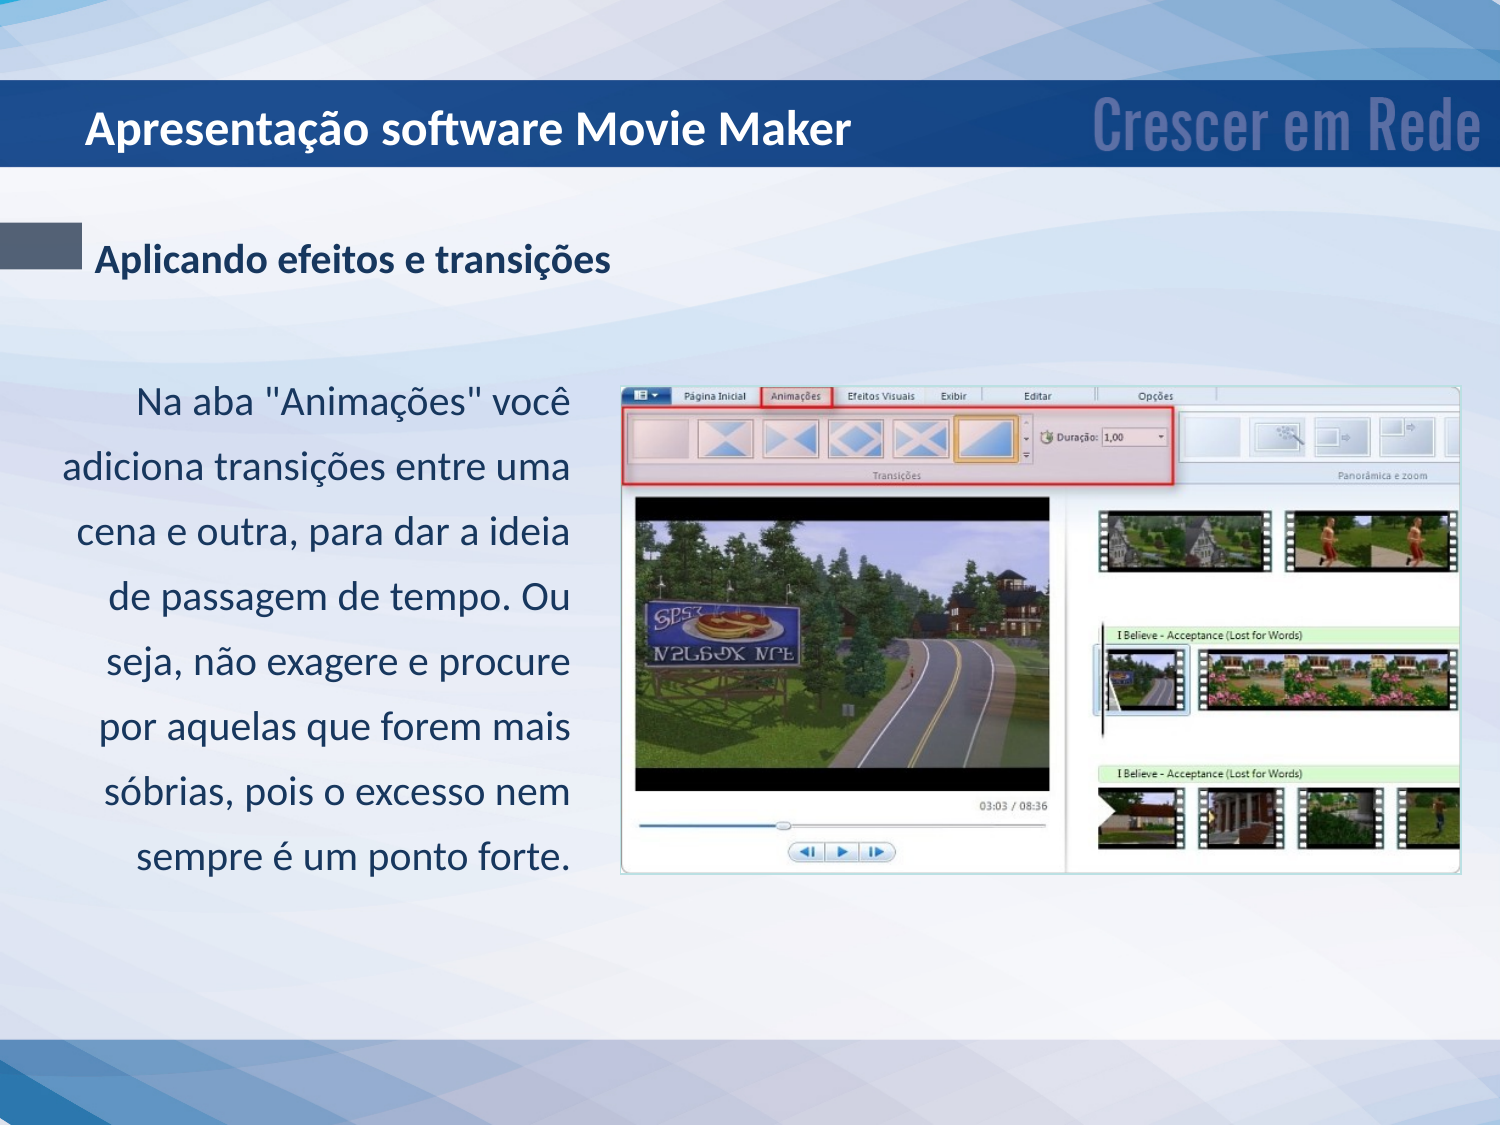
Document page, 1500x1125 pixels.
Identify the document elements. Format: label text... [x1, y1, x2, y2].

text_box Aplicando efeitos e transições [70, 199, 1172, 364]
text_box Na aba "Animações" você adiciona transições entre uma cena e outra, para dar a ideia de passagem de tempo. Ou seja, não exagere e procure por aquelas que forem mais sóbrias, pois o excesso nem sempre é um ponto forte. [35, 351, 586, 887]
text_box Apresentação software Movie Maker [70, 88, 1430, 223]
picture [0, 0, 1500, 1125]
text_box [0, 220, 70, 272]
